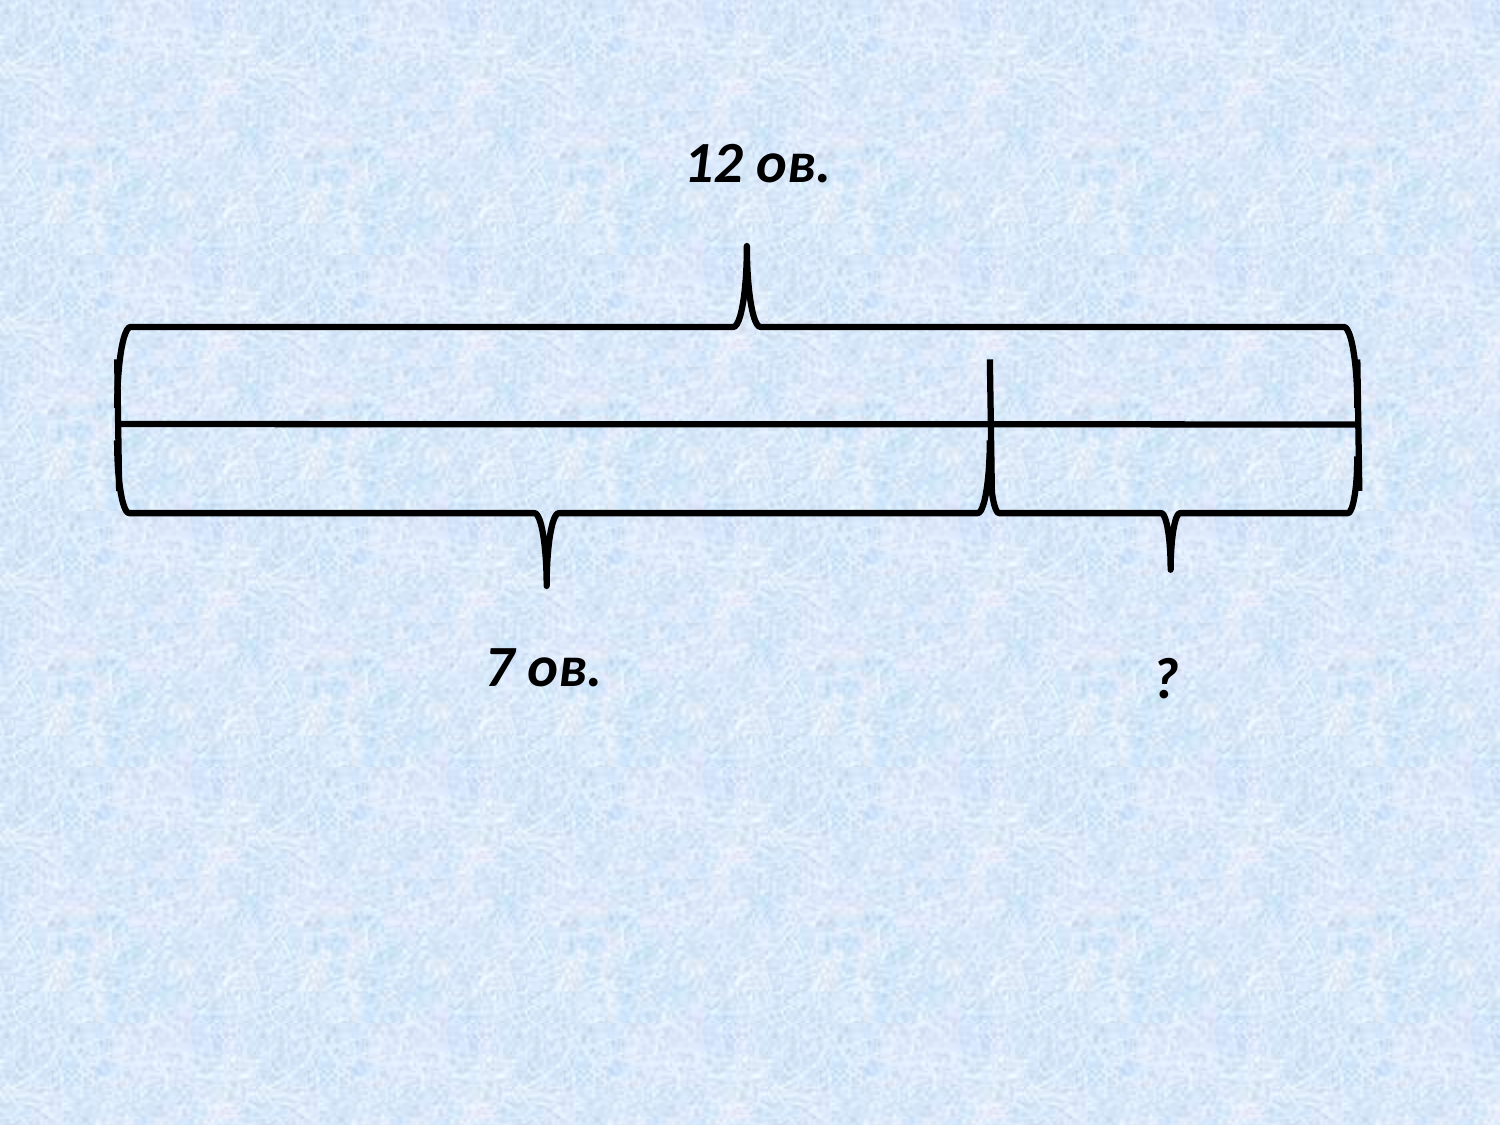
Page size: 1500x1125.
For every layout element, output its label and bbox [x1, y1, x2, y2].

picture [0, 0, 1500, 1125]
text_box [116, 116, 1360, 719]
